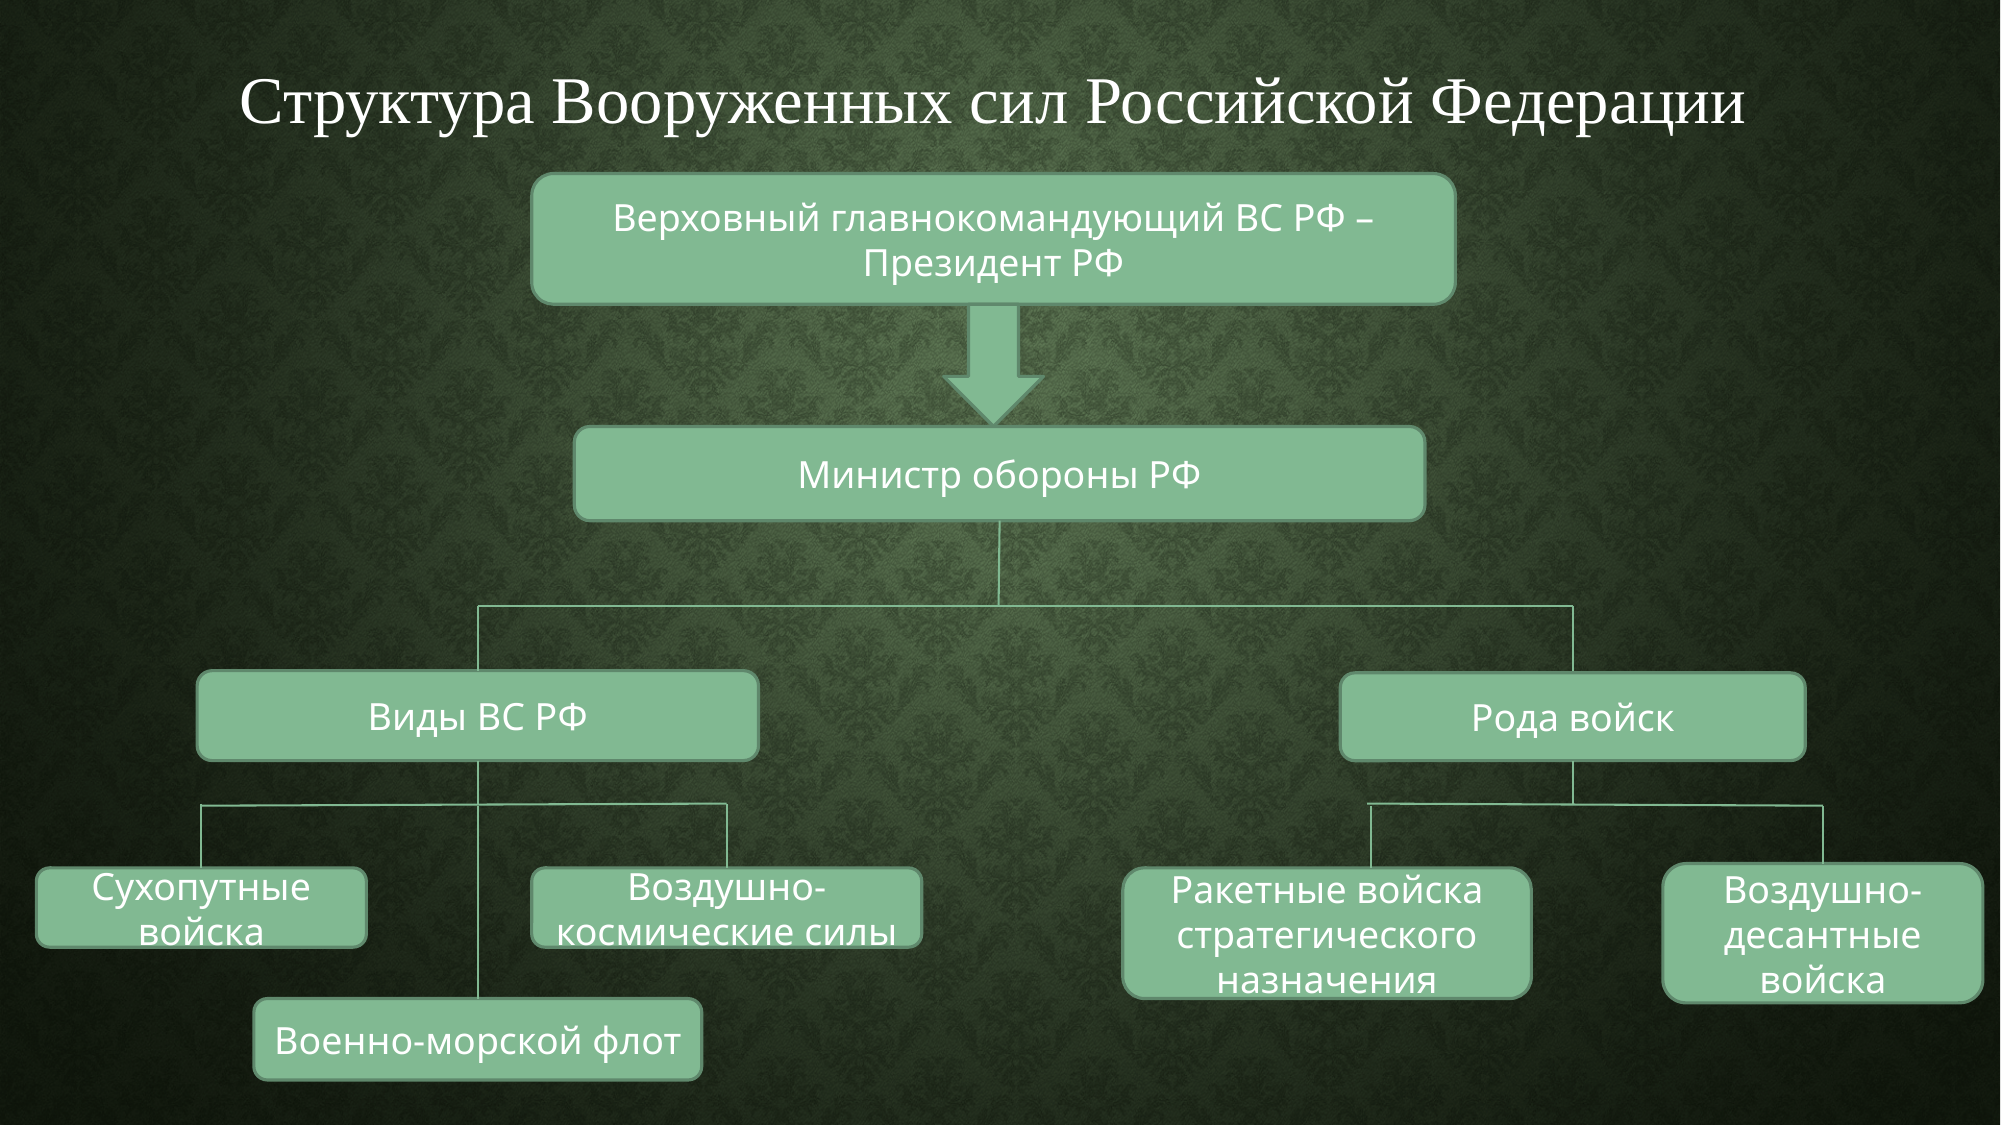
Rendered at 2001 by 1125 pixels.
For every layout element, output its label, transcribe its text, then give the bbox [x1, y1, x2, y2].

text_box Ракетные войска стратегического назначения [1121, 866, 1533, 1001]
text_box Сухопутные войска [34, 866, 368, 949]
text_box Воздушно-космические силы [530, 866, 924, 949]
text_box Военно-морской флот [252, 996, 704, 1082]
text_box Воздушно-десантные войска [1661, 861, 1985, 1005]
text_box [942, 302, 1046, 424]
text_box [200, 802, 728, 807]
list Структура Вооруженных сил Российской Федерации [195, 33, 1792, 174]
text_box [1366, 802, 1824, 807]
text_box Министр обороны РФ [572, 424, 1427, 523]
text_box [997, 520, 1001, 605]
text_box Рода войск [1338, 671, 1807, 763]
text_box Виды ВС РФ [195, 669, 761, 763]
text_box Верховный главнокомандующий ВС РФ – Президент РФ [530, 171, 1457, 306]
